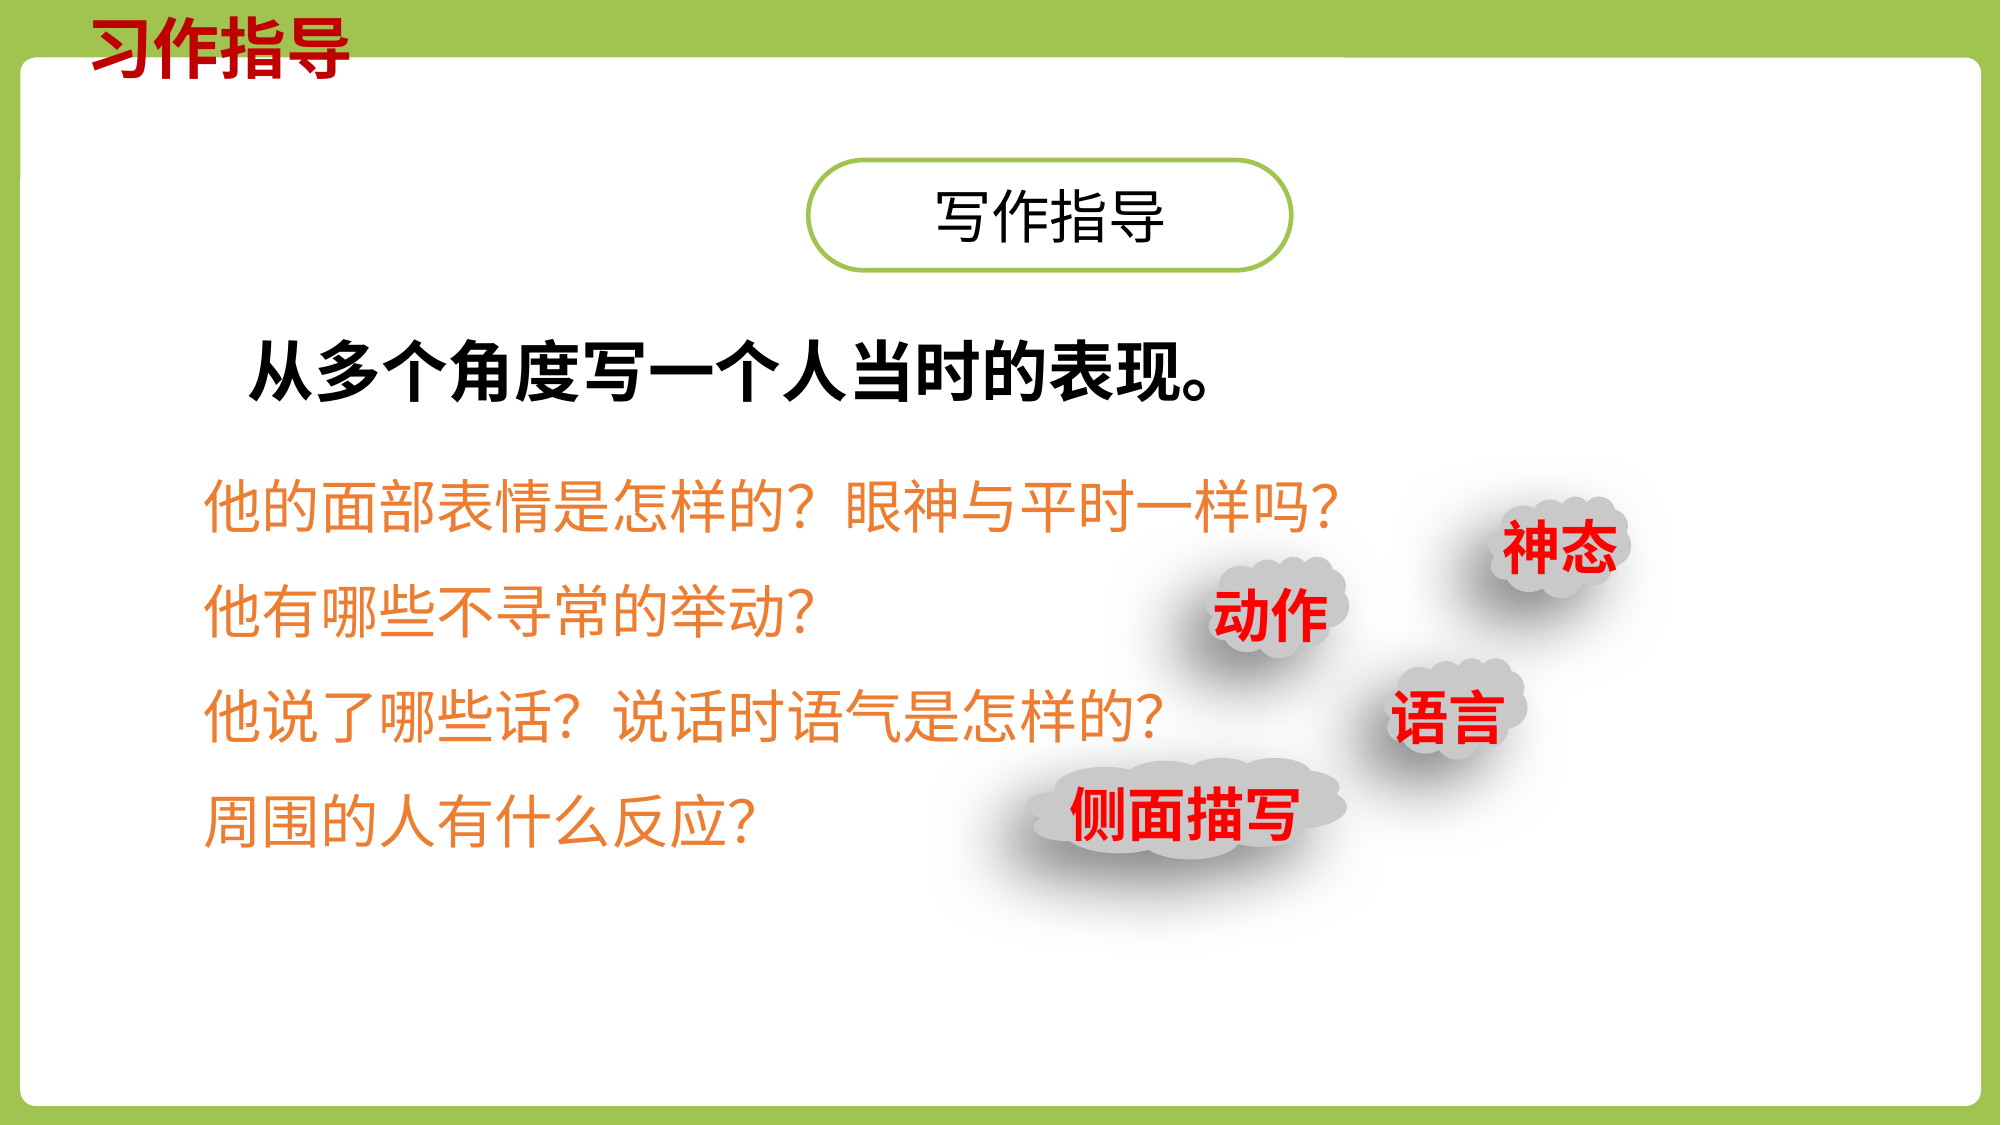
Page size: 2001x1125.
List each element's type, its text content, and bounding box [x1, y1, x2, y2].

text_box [1197, 556, 1383, 658]
text_box 习作指导 [71, 0, 428, 95]
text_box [1487, 496, 1673, 598]
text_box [1026, 757, 1469, 860]
text_box 写作指导 [807, 159, 1293, 272]
text_box 他的面部表情是怎样的？眼神与平时一样吗？ 他有哪些不寻常的举动？ 他说了哪些话？说话时语气是怎样的？ 周围的人有什么反应？ [188, 428, 1385, 863]
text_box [1375, 657, 1562, 760]
text_box 从多个角度写一个人当时的表现。 [232, 321, 2000, 417]
